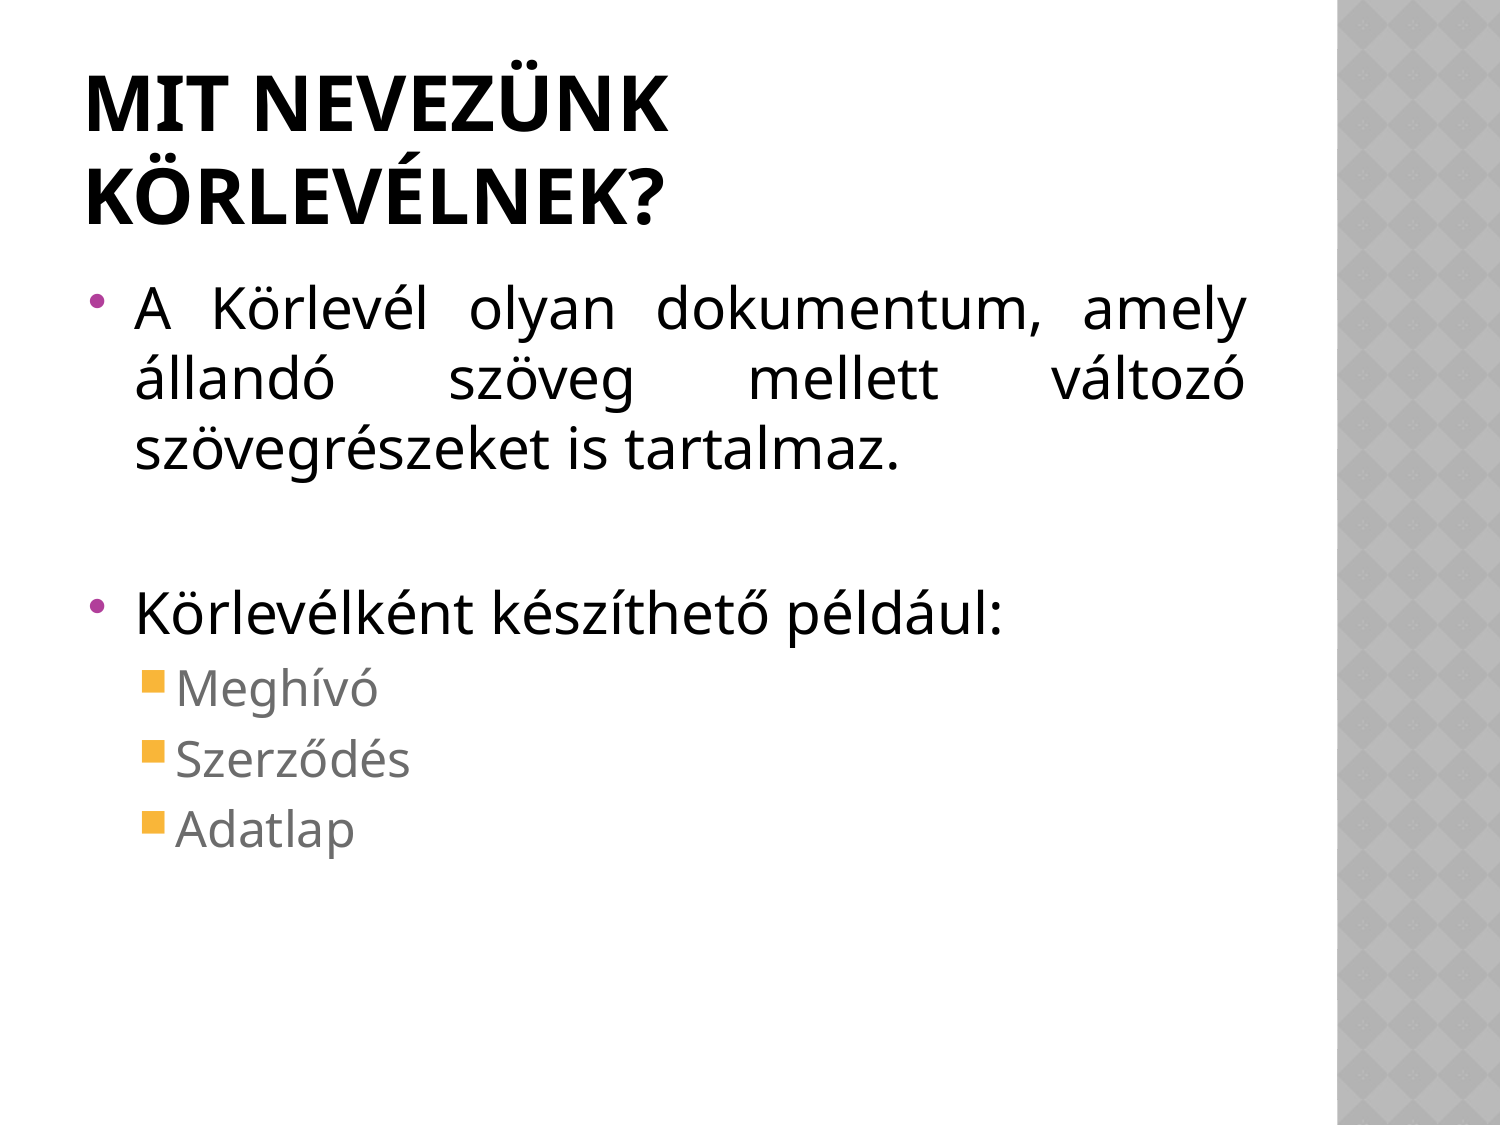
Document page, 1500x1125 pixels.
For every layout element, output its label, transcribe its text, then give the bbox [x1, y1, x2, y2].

list A Körlevél olyan dokumentum, amely állandó szöveg mellett változó szövegrészeket is tartalmaz. Körlevélként készíthető például: Meghívó Szerződés Adatlap [74, 263, 1263, 1060]
title Mit nevezünk körlevélnek? [75, 52, 1263, 240]
